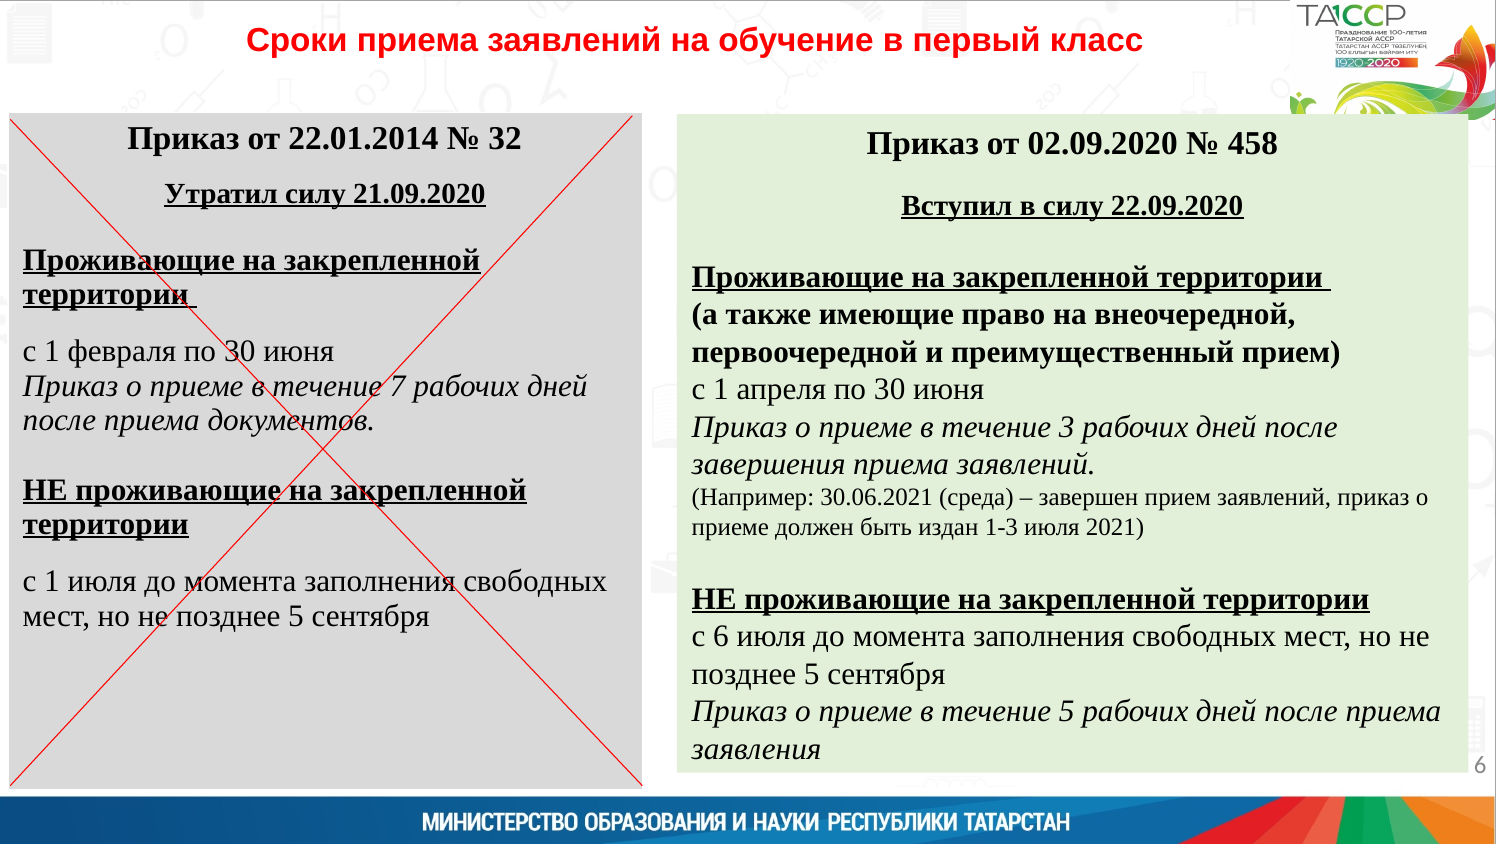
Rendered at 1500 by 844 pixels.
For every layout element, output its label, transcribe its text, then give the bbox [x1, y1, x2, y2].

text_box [10, 115, 633, 786]
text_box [633, 119, 643, 786]
picture [0, 0, 1495, 844]
text_box 6 [1495, 740, 1500, 786]
